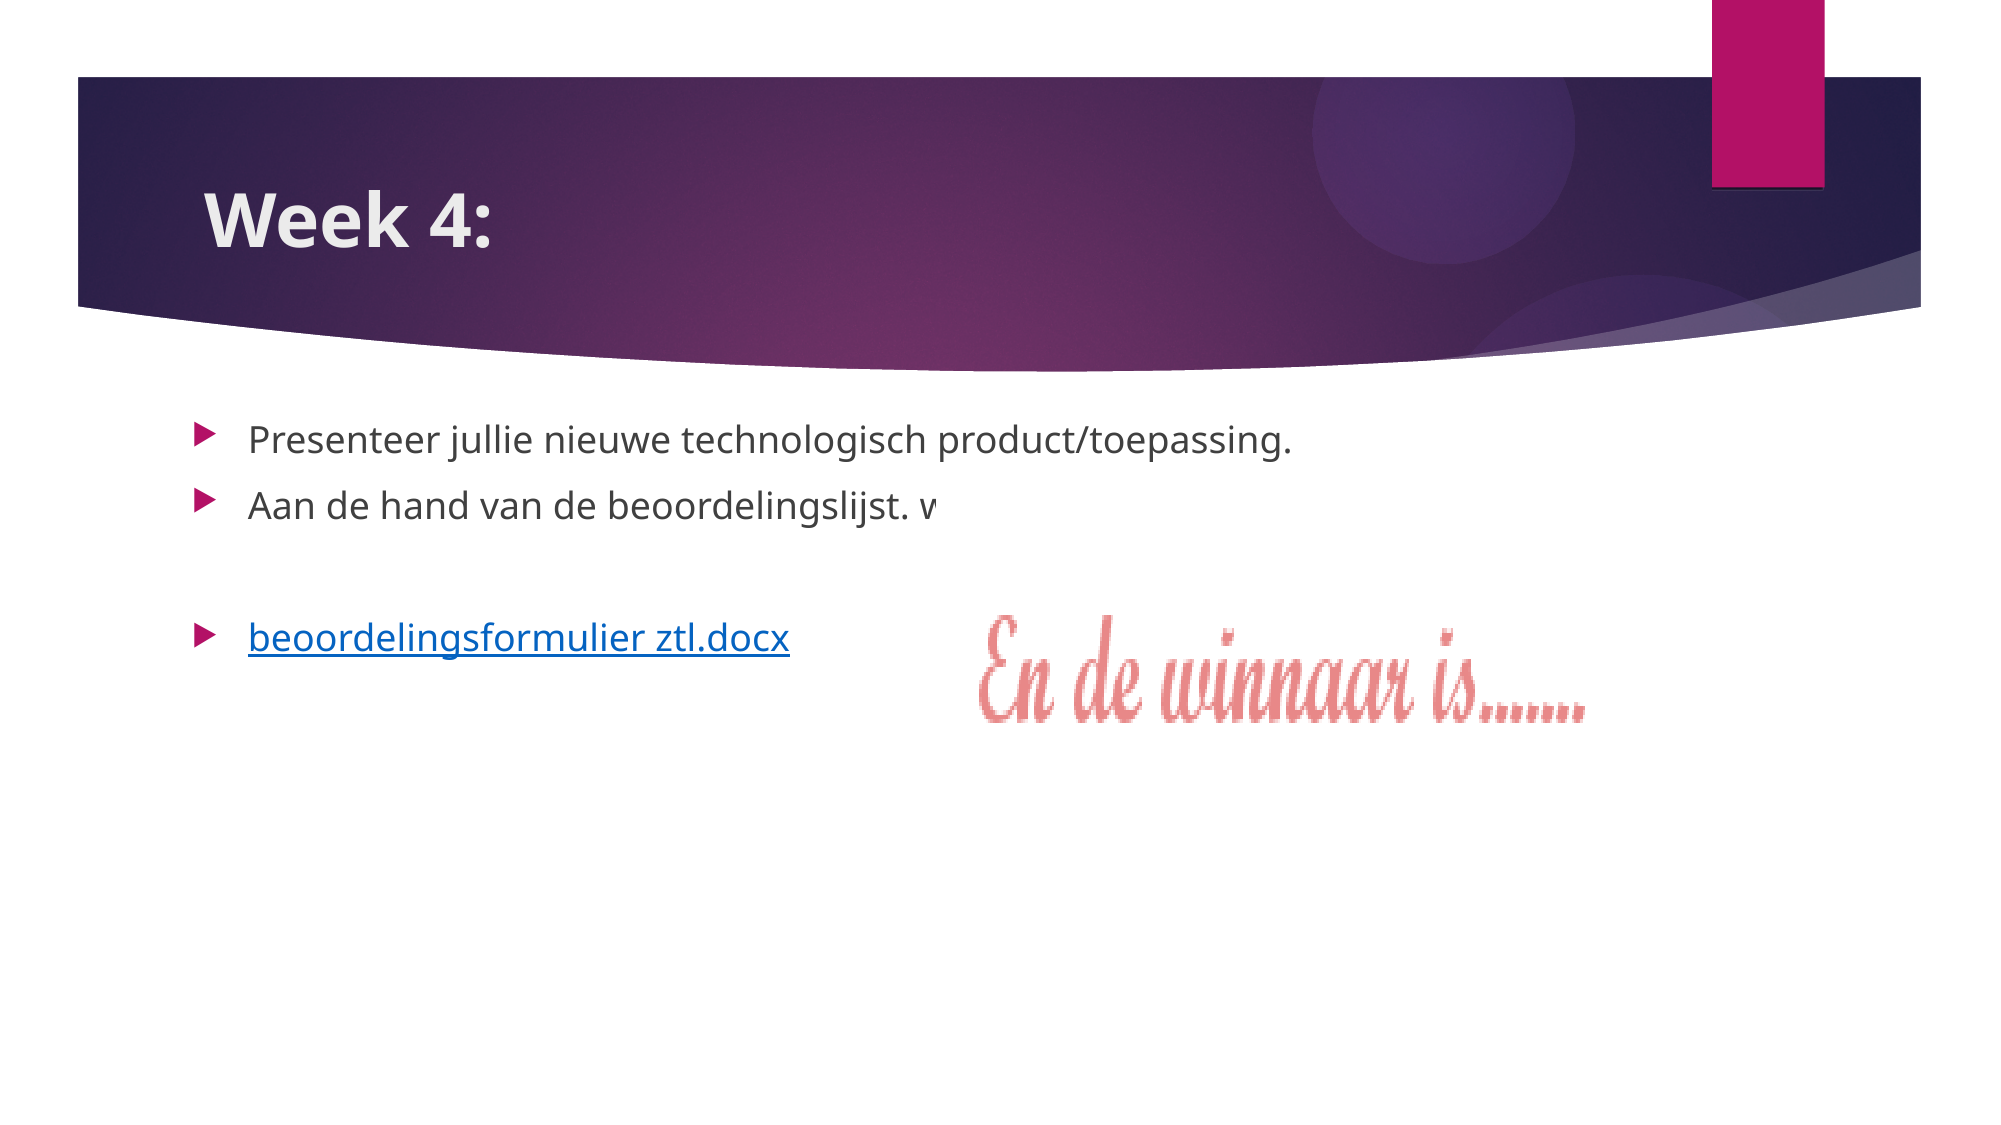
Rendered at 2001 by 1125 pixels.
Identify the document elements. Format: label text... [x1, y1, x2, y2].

picture [936, 478, 1662, 879]
title Week 4: [189, 159, 1627, 276]
picture [79, 78, 1920, 371]
list Presenteer jullie nieuwe technologisch product/toepassing. Aan de hand van de beoordelingslijst. wordt een winnaar gekozen . beoordelingsformulier ztl.docx [176, 408, 1662, 1125]
